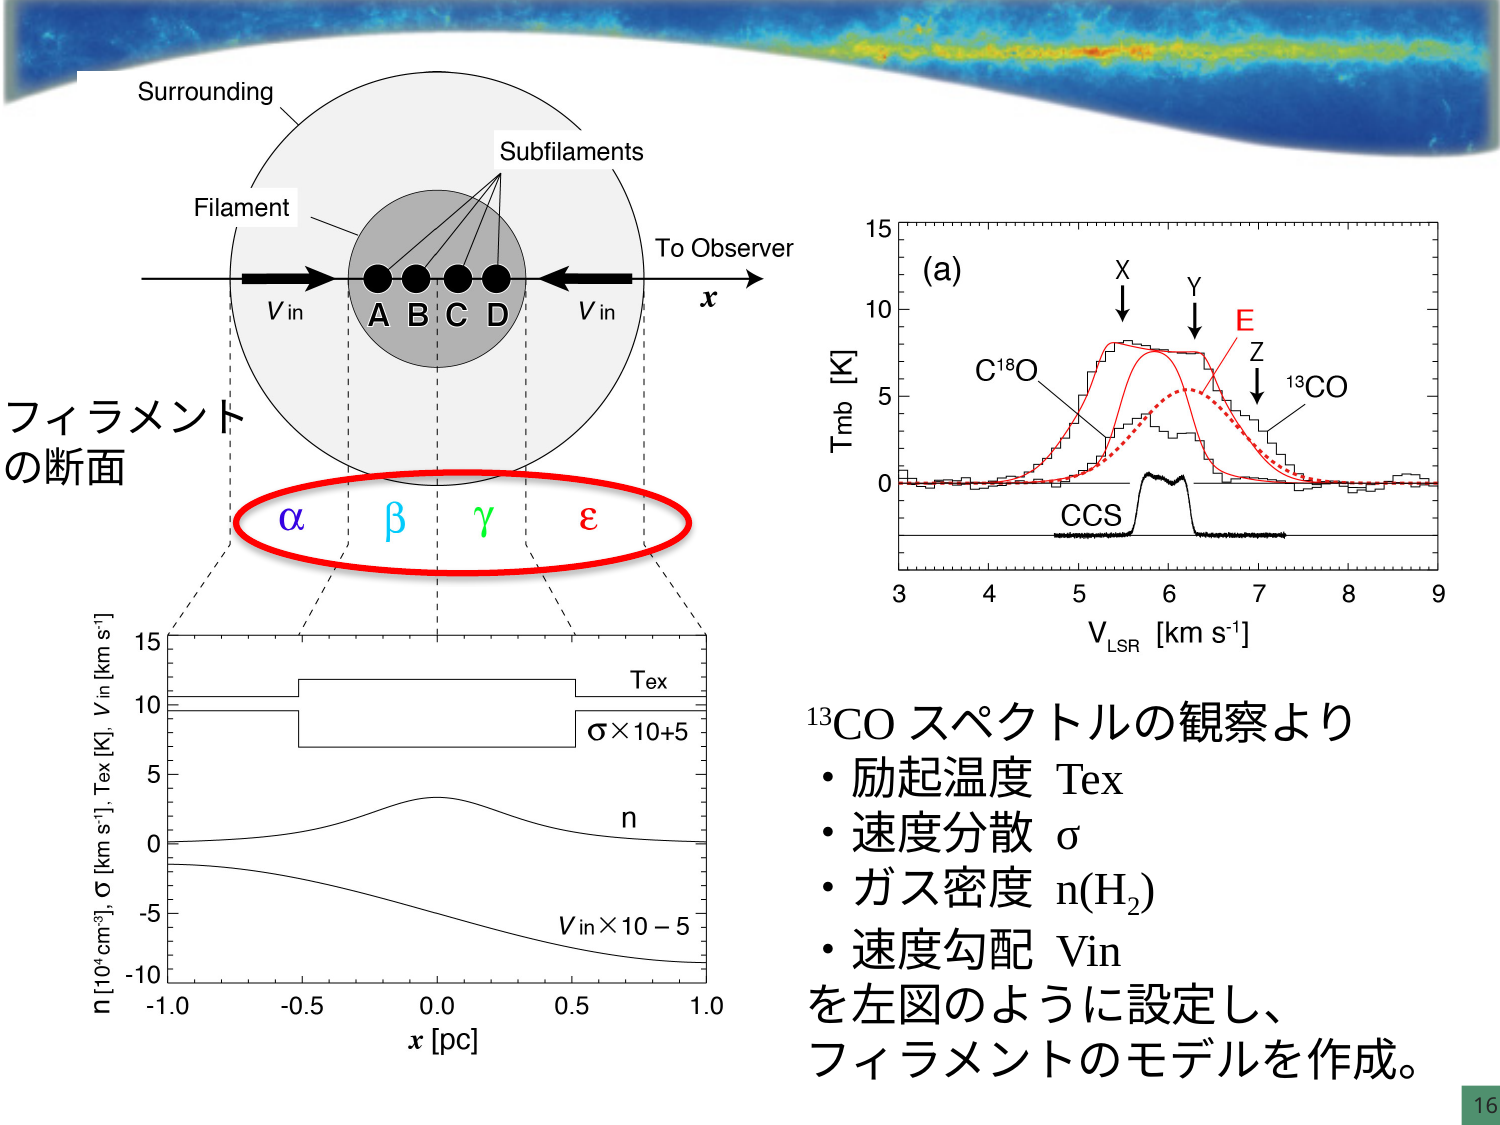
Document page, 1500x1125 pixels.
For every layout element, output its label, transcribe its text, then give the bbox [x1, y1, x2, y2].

text_box 13COスペクトルの観察より ・励起温度 Tex ・速度分散 σ ・ガス密度 n(H2) ・速度勾配 Vin を左図のように設定し、 フィラメントのモデルを作成。 [791, 686, 1459, 1094]
picture [2, 0, 1500, 1125]
text_box フィラメント の断面 [0, 383, 72, 498]
slide_number 16 [1194, 1083, 1500, 1125]
